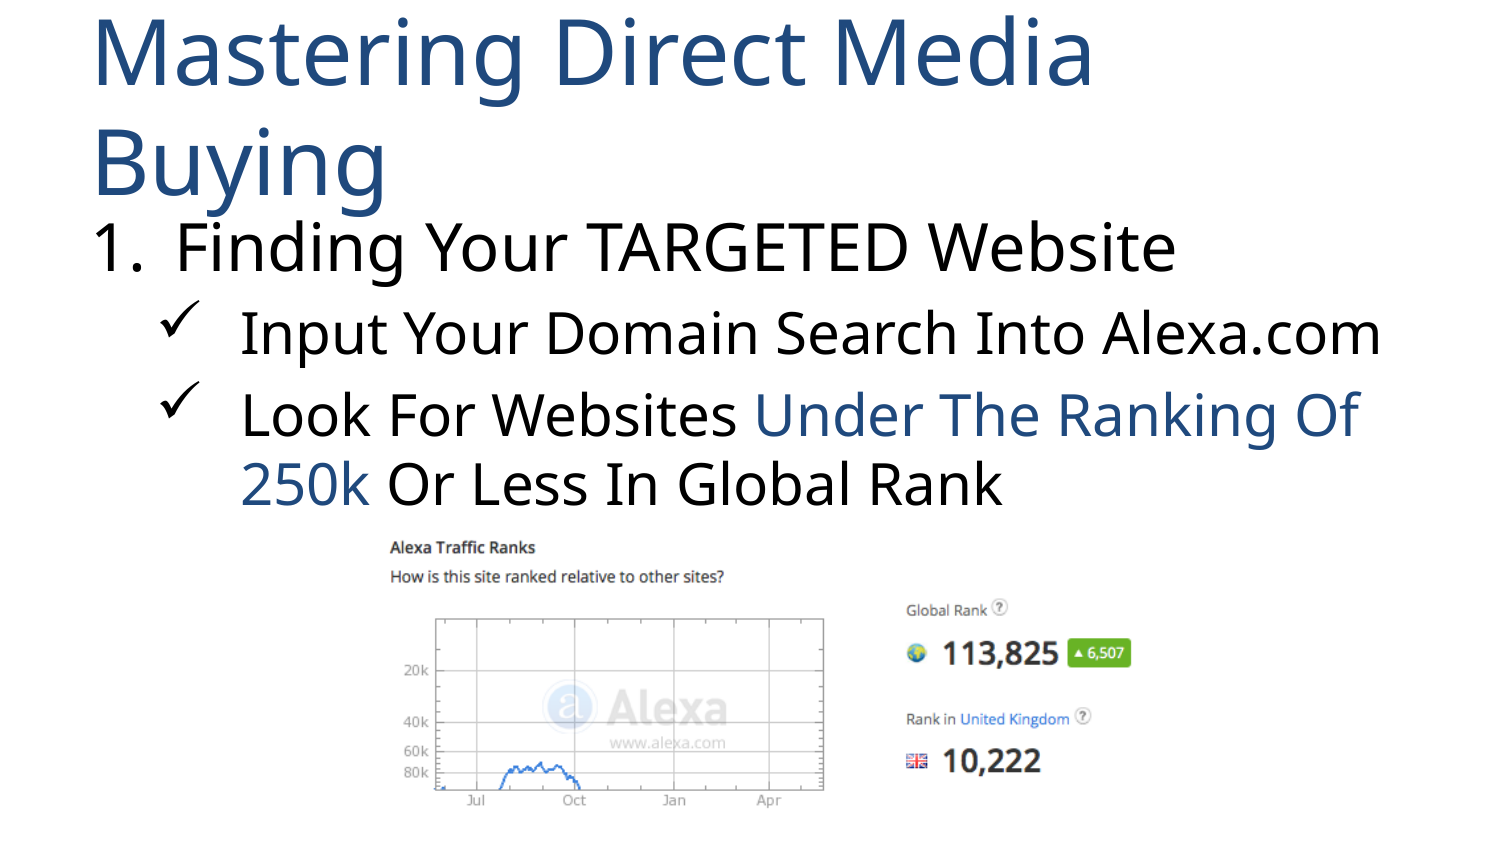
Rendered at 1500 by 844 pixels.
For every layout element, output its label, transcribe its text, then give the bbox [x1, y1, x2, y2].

list Finding Your TARGETED Website Input Your Domain Search Into Alexa.com Look For Websites Under The Ranking Of 250k Or Less In Global Rank [75, 196, 1425, 754]
title Mastering Direct Media Buying [75, 33, 1425, 175]
picture [380, 527, 1159, 844]
